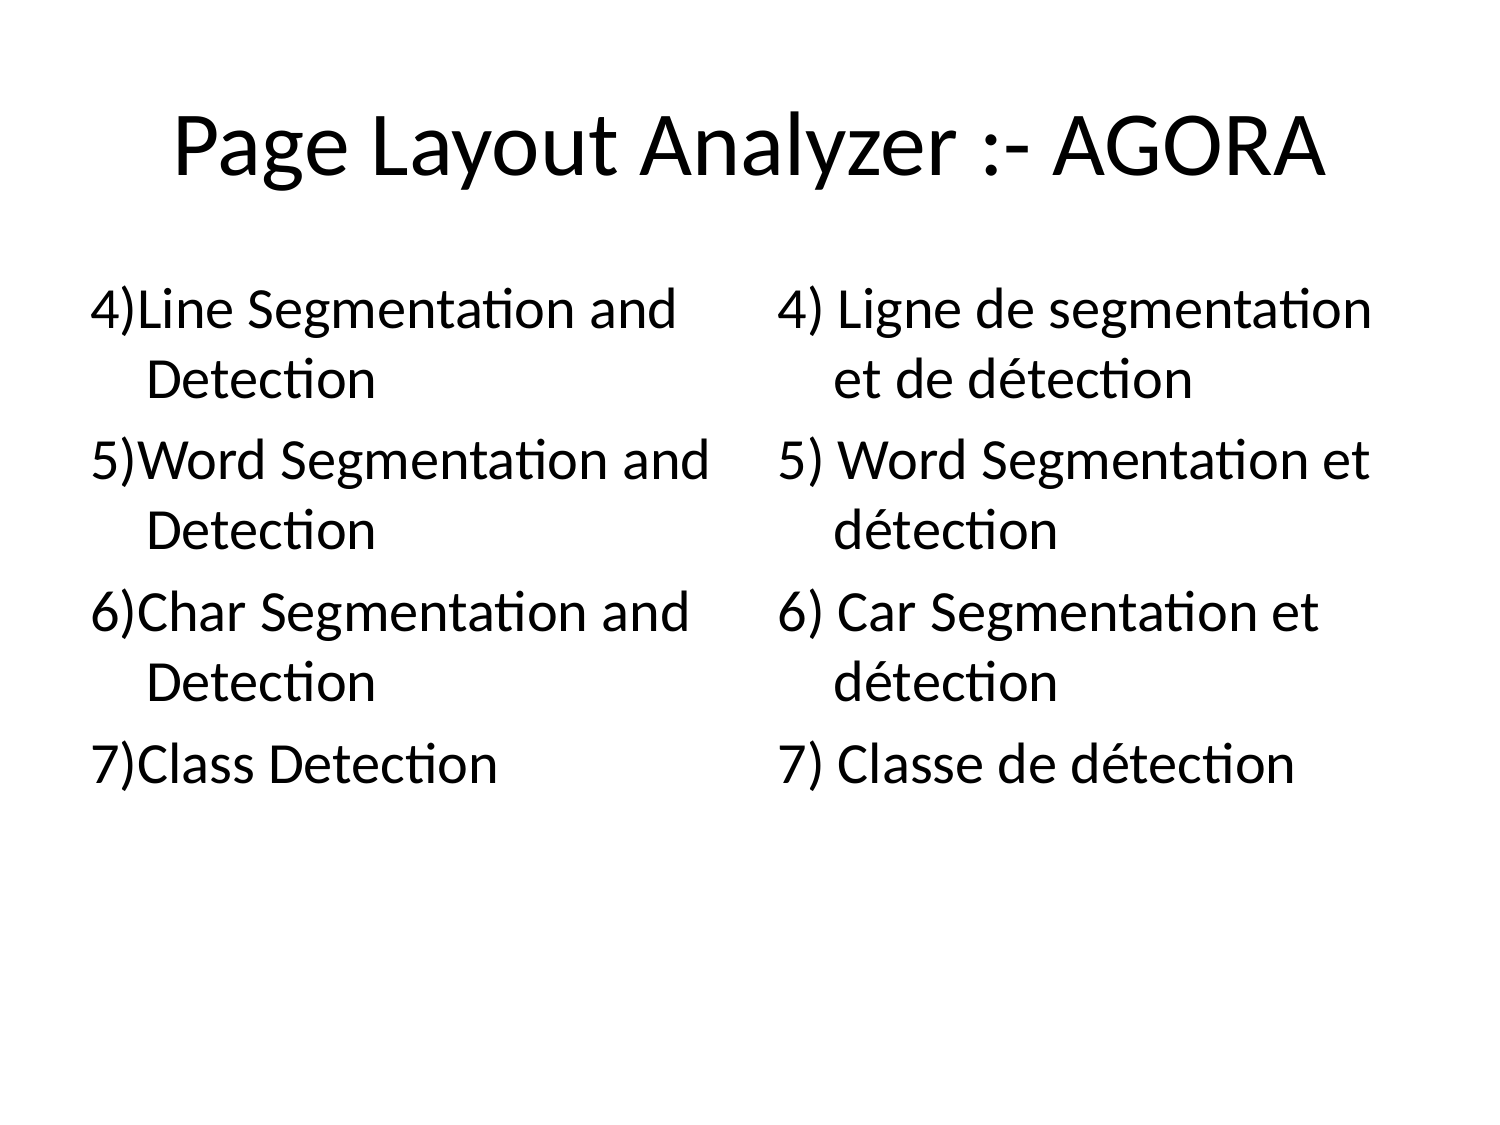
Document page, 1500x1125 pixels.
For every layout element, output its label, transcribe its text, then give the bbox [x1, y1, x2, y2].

list 4) Ligne de segmentation et de détection 5) Word Segmentation et détection 6) Car Segmentation et détection 7) Classe de détection [762, 262, 1425, 1005]
list 4)Line Segmentation and Detection 5)Word Segmentation and Detection 6)Char Segmentation and Detection 7)Class Detection [75, 262, 738, 1005]
title Page Layout Analyzer :- AGORA [75, 45, 1425, 233]
